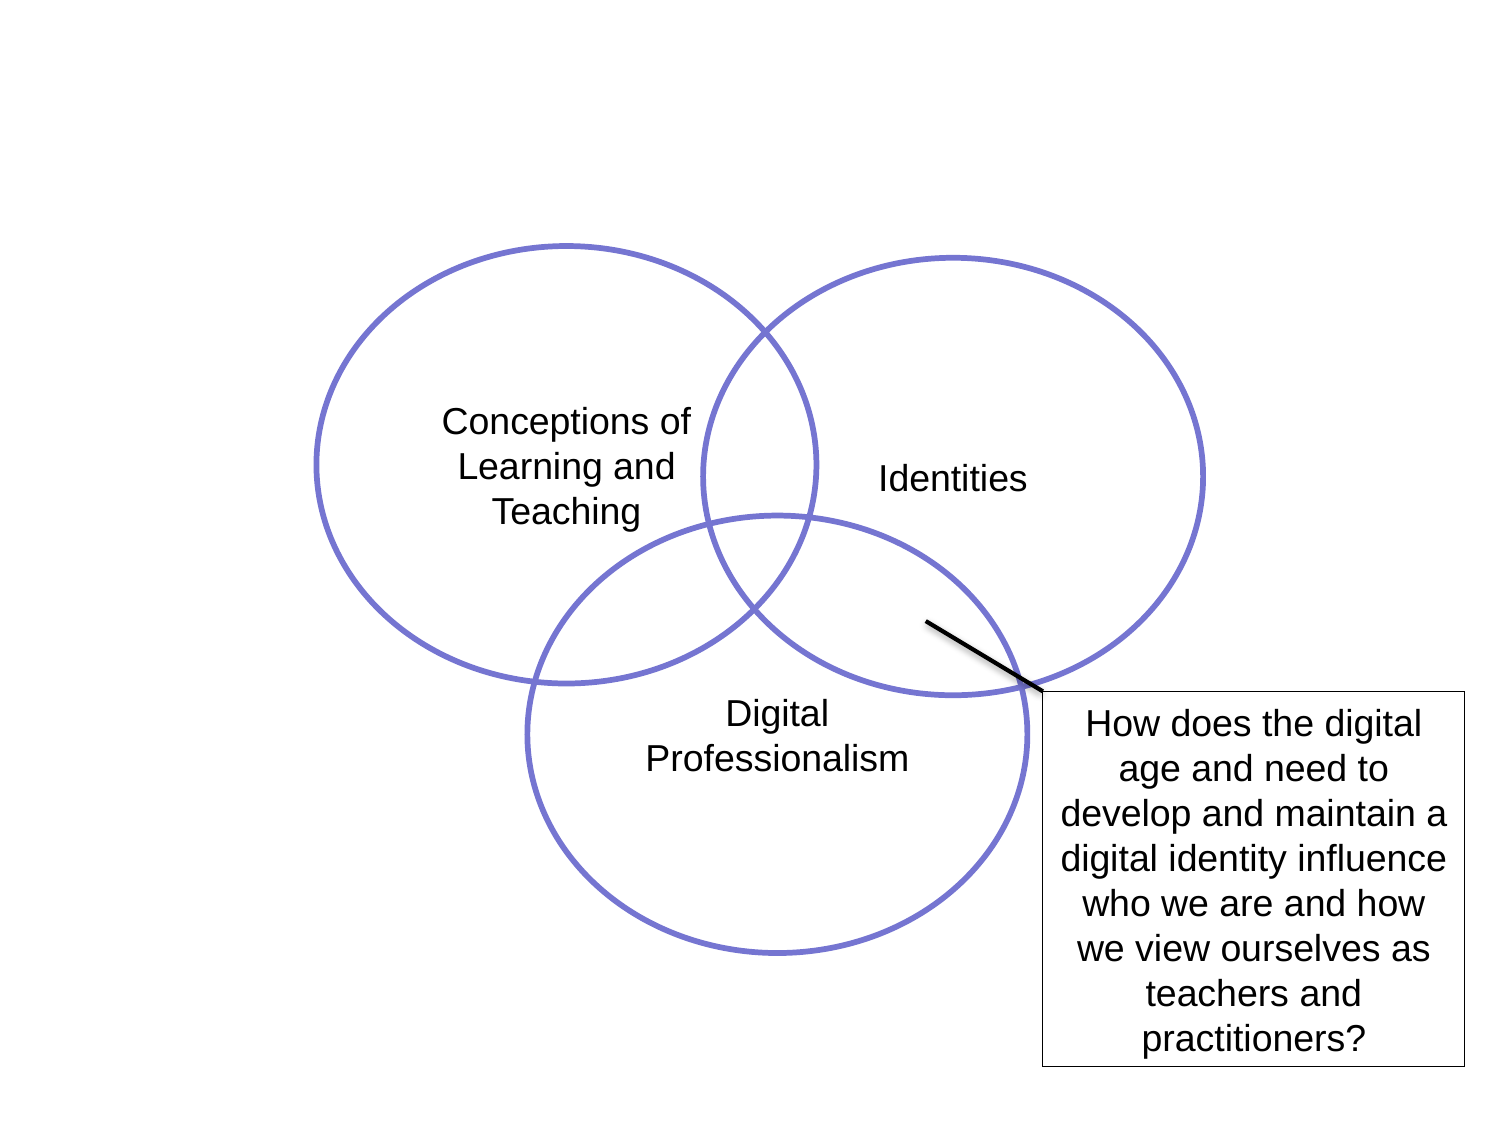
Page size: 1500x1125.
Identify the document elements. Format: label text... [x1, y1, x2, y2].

text_box Identities [701, 255, 1206, 681]
text_box How does the digital age and need to develop and maintain a digital identity influence who we are and how we view ourselves as teachers and practitioners? [1042, 691, 1465, 1067]
text_box Digital Professionalism [525, 513, 1030, 956]
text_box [925, 620, 1044, 692]
text_box Conceptions of Learning and Teaching [314, 243, 765, 684]
